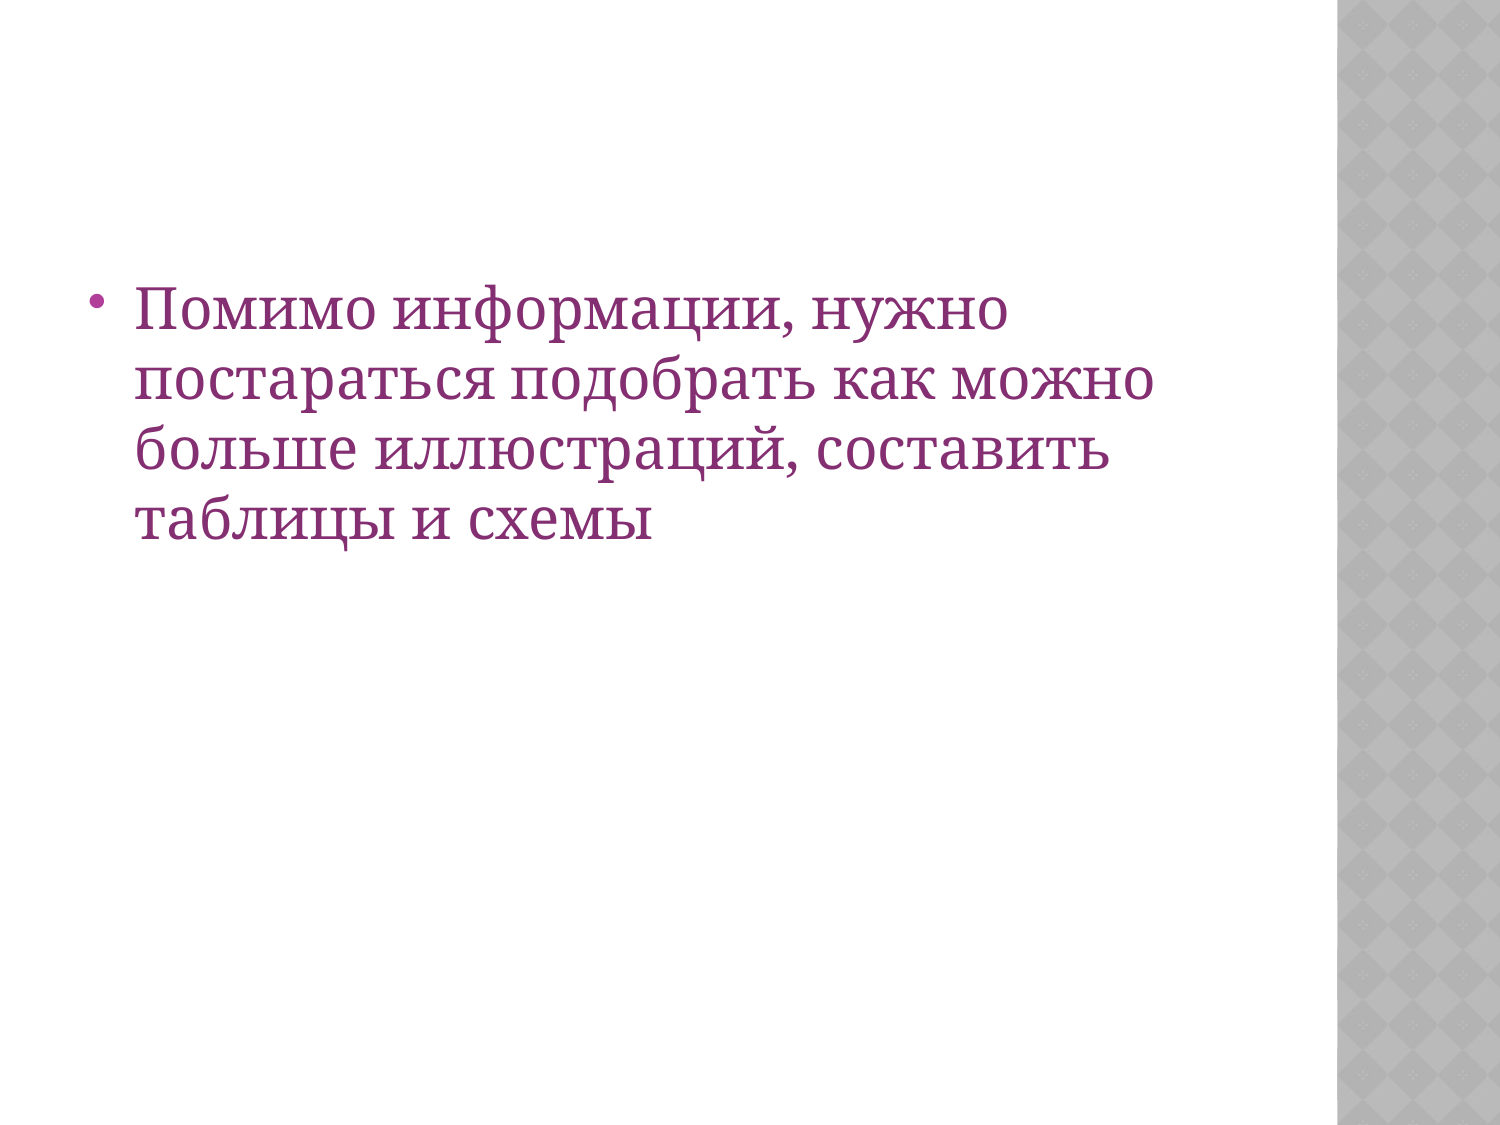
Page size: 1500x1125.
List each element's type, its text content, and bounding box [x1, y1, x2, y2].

list Помимо информации, нужно постараться подобрать как можно больше иллюстраций, составить таблицы и схемы [75, 264, 1263, 1059]
